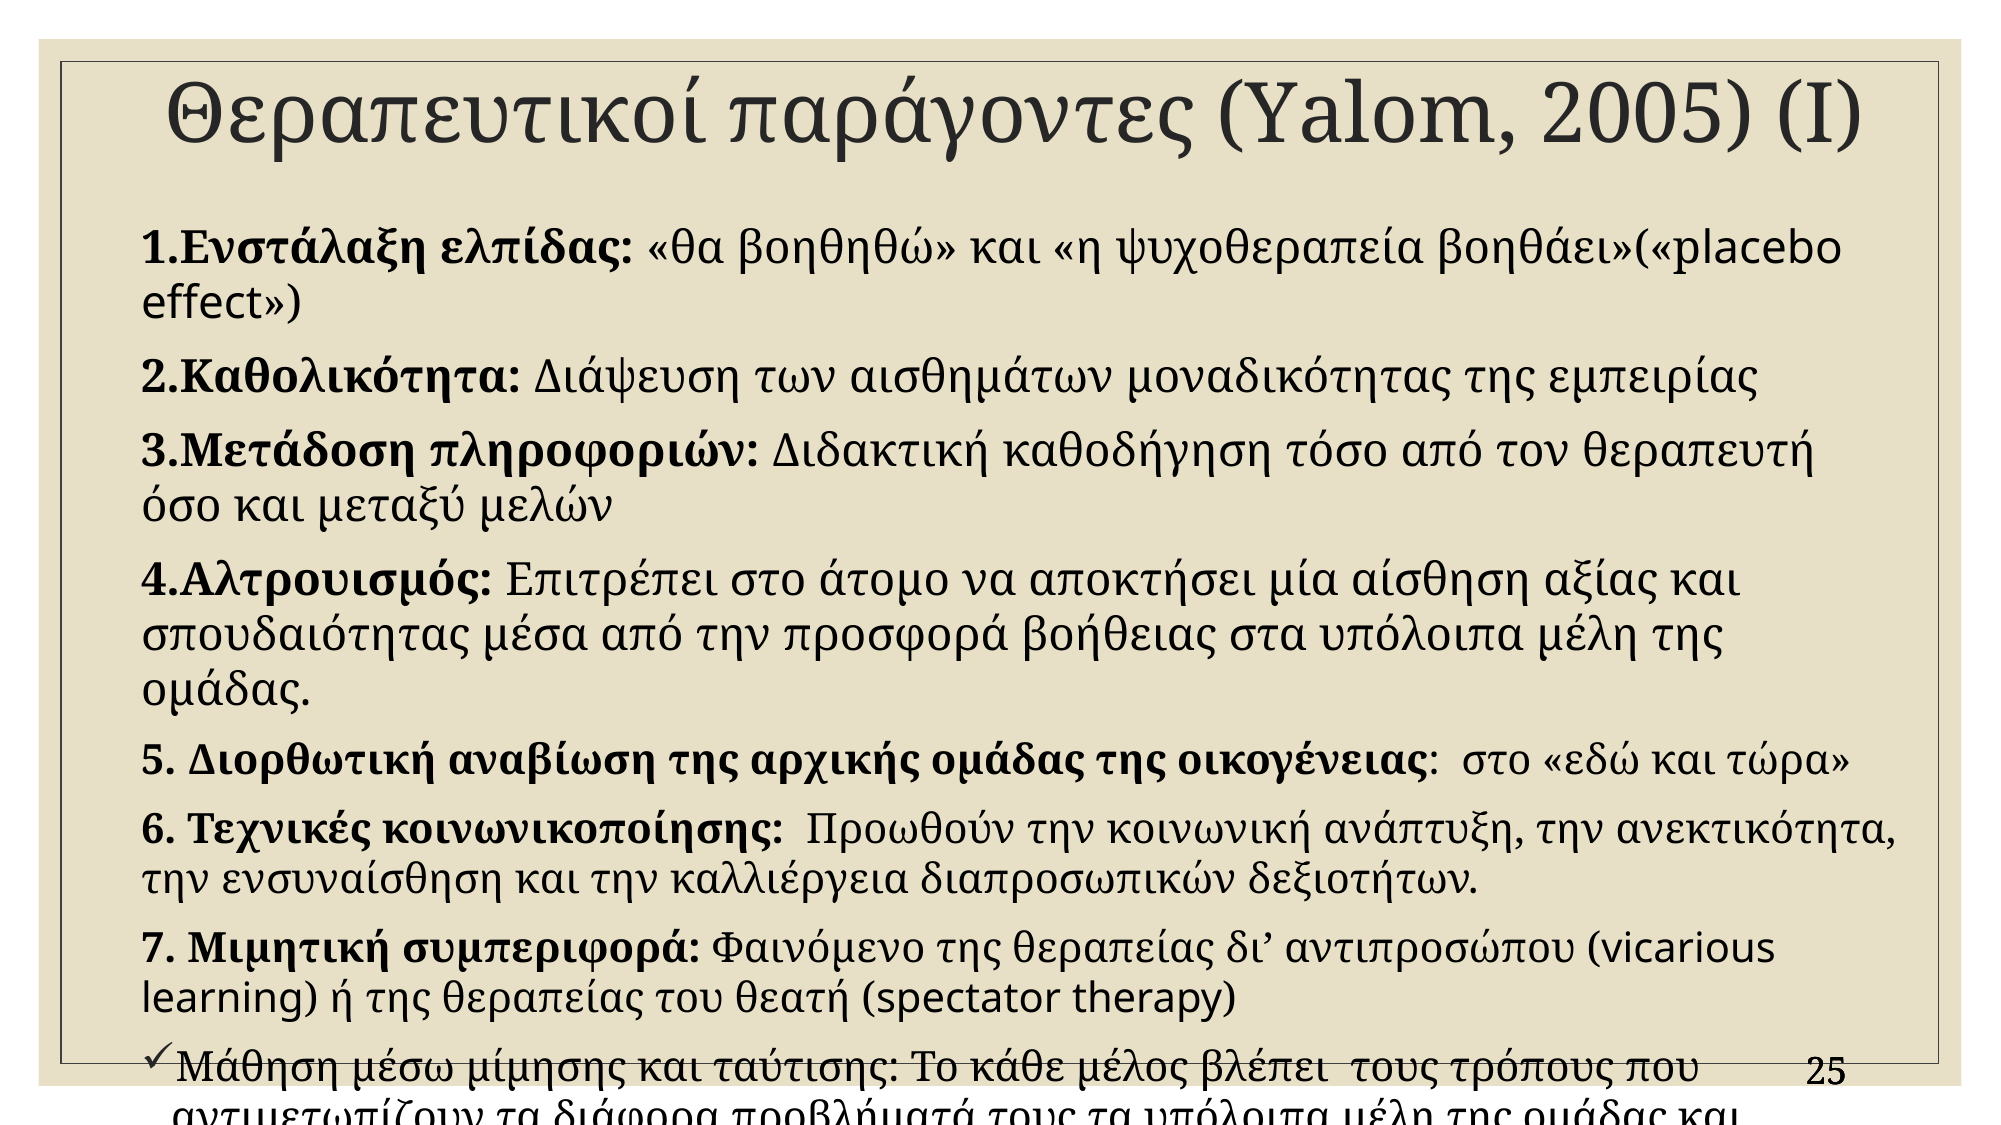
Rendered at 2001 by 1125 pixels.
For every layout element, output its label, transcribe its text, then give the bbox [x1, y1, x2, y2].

title Θεραπευτικοί παράγοντες (Υalom, 2005) (Ι) [149, 68, 1898, 164]
text_box 25 [1412, 1042, 1863, 1103]
list 1.Ενστάλαξη ελπίδας: «θα βοηθηθώ» και «η ψυχοθεραπεία βοηθάει»(«placebo effect») 2.Καθολικότητα: Διάψευση των αισθημάτων μοναδικότητας της εμπειρίας 3.Μετάδοση πληροφοριών: Διδακτική καθοδήγηση τόσο από τον θεραπευτή όσο και μεταξύ μελών 4.Αλτρουισμός: Επιτρέπει στο άτομο να αποκτήσει μία αίσθηση αξίας και σπουδαιότητας μέσα από την προσφορά βοήθειας στα υπόλοιπα μέλη της ομάδας. 5. Διορθωτική αναβίωση της αρχικής ομάδας της οικογένειας: στο «εδώ και τώρα» 6. Τεχνικές κοινωνικοποίησης: Προωθούν την κοινωνική ανάπτυξη, την ανεκτικότητα, την ενσυναίσθηση και την καλλιέργεια διαπροσωπικών δεξιοτήτων. 7. Μιμητική συμπεριφορά: Φαινόμενο της θεραπείας δι’ αντιπροσώπου (vicarious learning) ή της θεραπείας του θεατή (spectator therapy) Μάθηση μέσω μίμησης και ταύτισης: Το κάθε μέλος βλέπει τους τρόπους που αντιμετωπίζουν τα διάφορα προβλήματά τους τα υπόλοιπα μέλη της ομάδας και ταυτιζόμενο επιλέγει. [126, 210, 1921, 1103]
